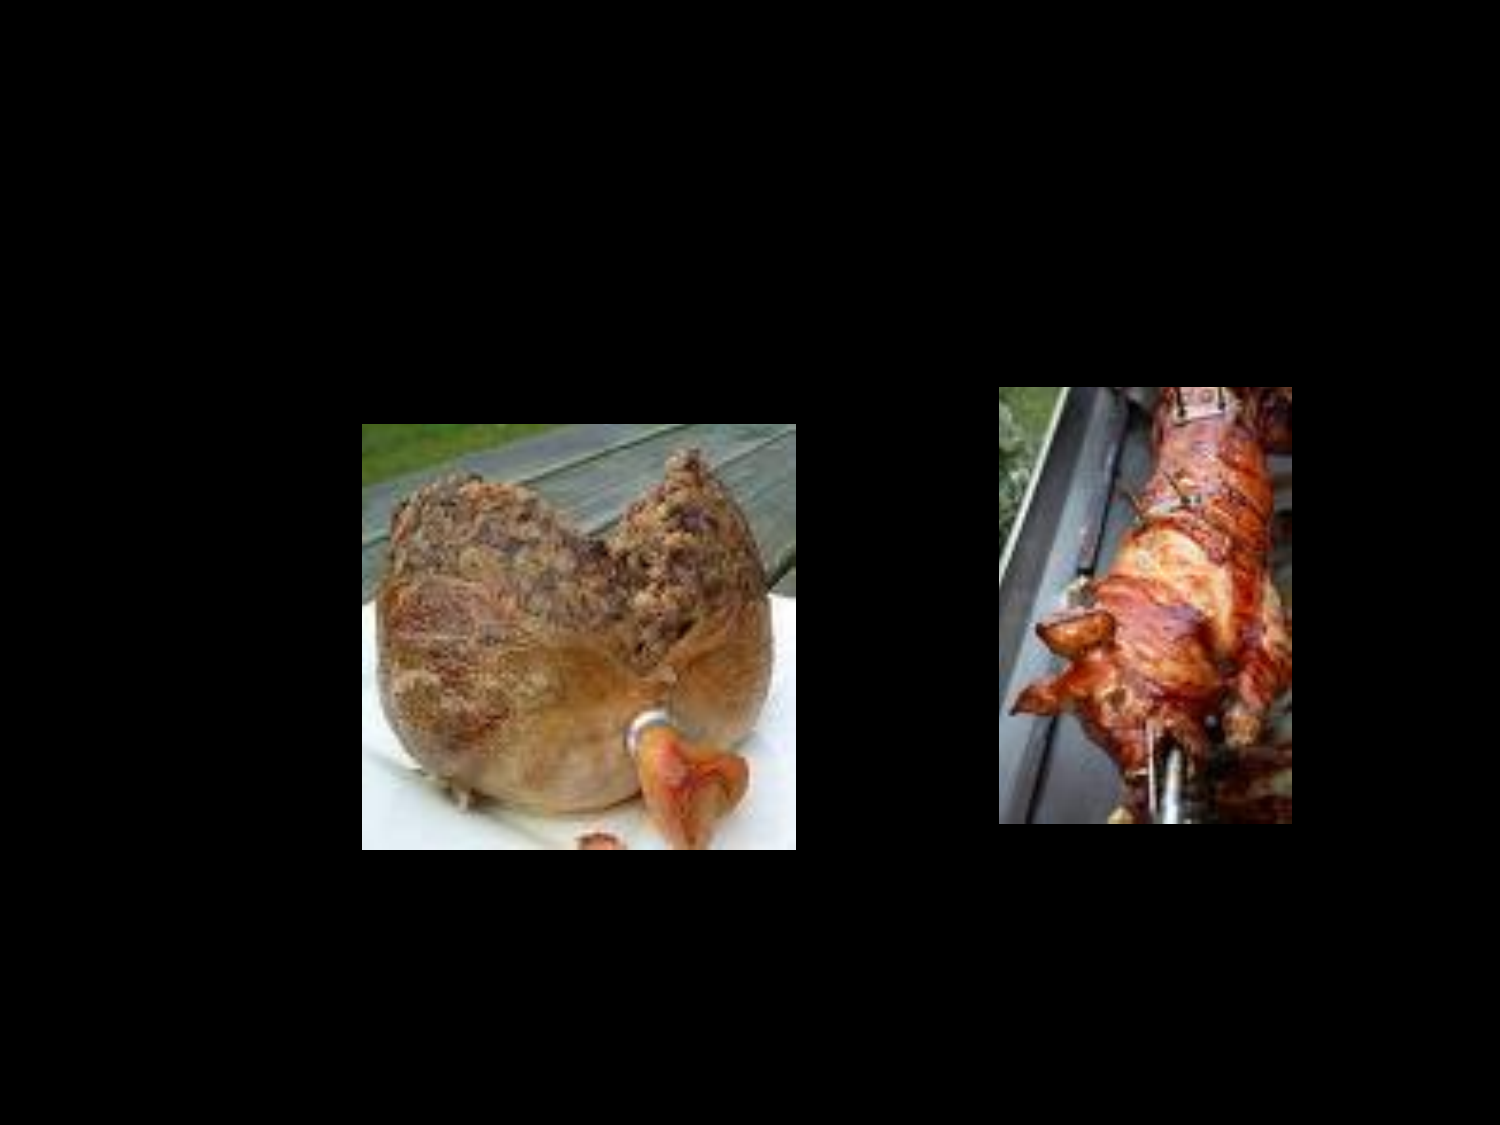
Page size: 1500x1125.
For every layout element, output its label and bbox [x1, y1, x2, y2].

picture [362, 424, 796, 851]
list [999, 387, 1292, 824]
